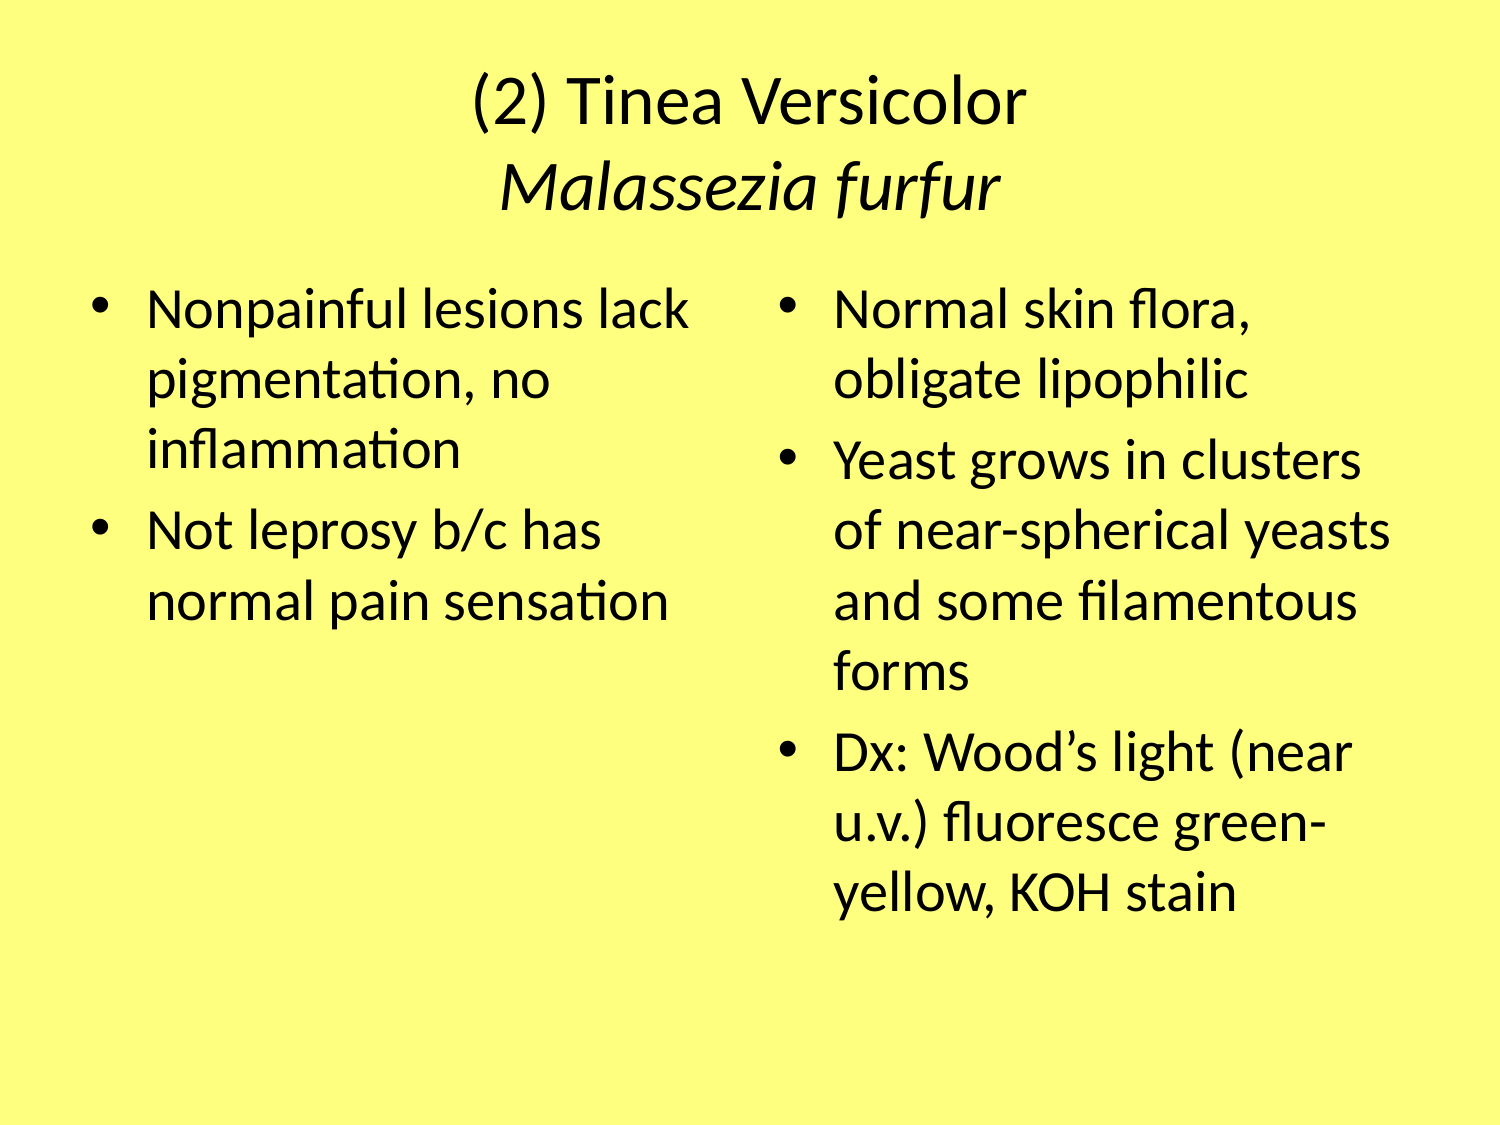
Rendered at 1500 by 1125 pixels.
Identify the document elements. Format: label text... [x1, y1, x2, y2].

list Nonpainful lesions lack pigmentation, no inflammation Not leprosy b/c has normal pain sensation [75, 262, 738, 1005]
list Normal skin flora, obligate lipophilic Yeast grows in clusters of near-spherical yeasts and some filamentous forms Dx: Wood’s light (near u.v.) fluoresce green-yellow, KOH stain [762, 262, 1425, 1005]
title (2) Tinea Versicolor Malassezia furfur [75, 45, 1425, 233]
